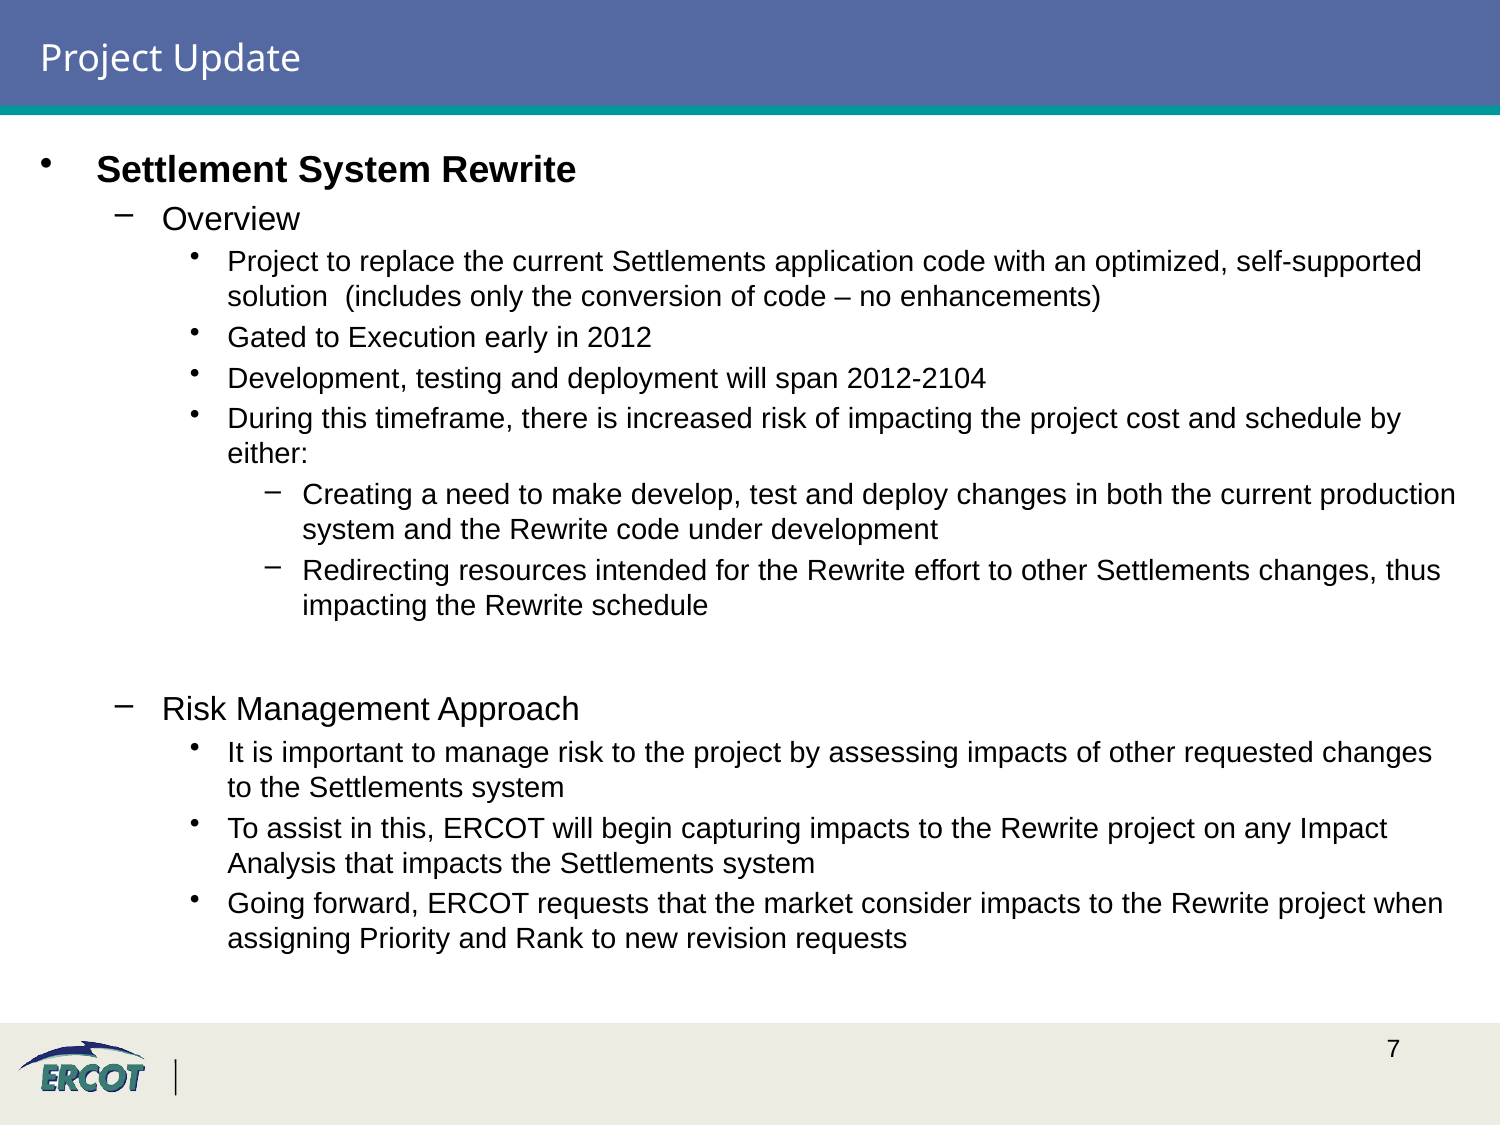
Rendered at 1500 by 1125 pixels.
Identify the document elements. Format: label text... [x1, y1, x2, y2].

title Project Update [24, 0, 1176, 113]
picture [10, 1031, 151, 1111]
list Settlement System Rewrite Overview Project to replace the current Settlements application code with an optimized, self-supported solution (includes only the conversion of code – no enhancements) Gated to Execution early in 2012 Development, testing and deployment will span 2012-2104 During this timeframe, there is increased risk of impacting the project cost and schedule by either: Creating a need to make develop, test and deploy changes in both the current production system and the Rewrite code under development Redirecting resources intended for the Rewrite effort to other Settlements changes, thus impacting the Rewrite schedule Risk Management Approach It is important to manage risk to the project by assessing impacts of other requested changes to the Settlements system To assist in this, ERCOT will begin capturing impacts to the Rewrite project on any Impact Analysis that impacts the Settlements system Going forward, ERCOT requests that the market consider impacts to the Rewrite project when assigning Priority and Rank to new revision requests [24, 137, 1476, 988]
